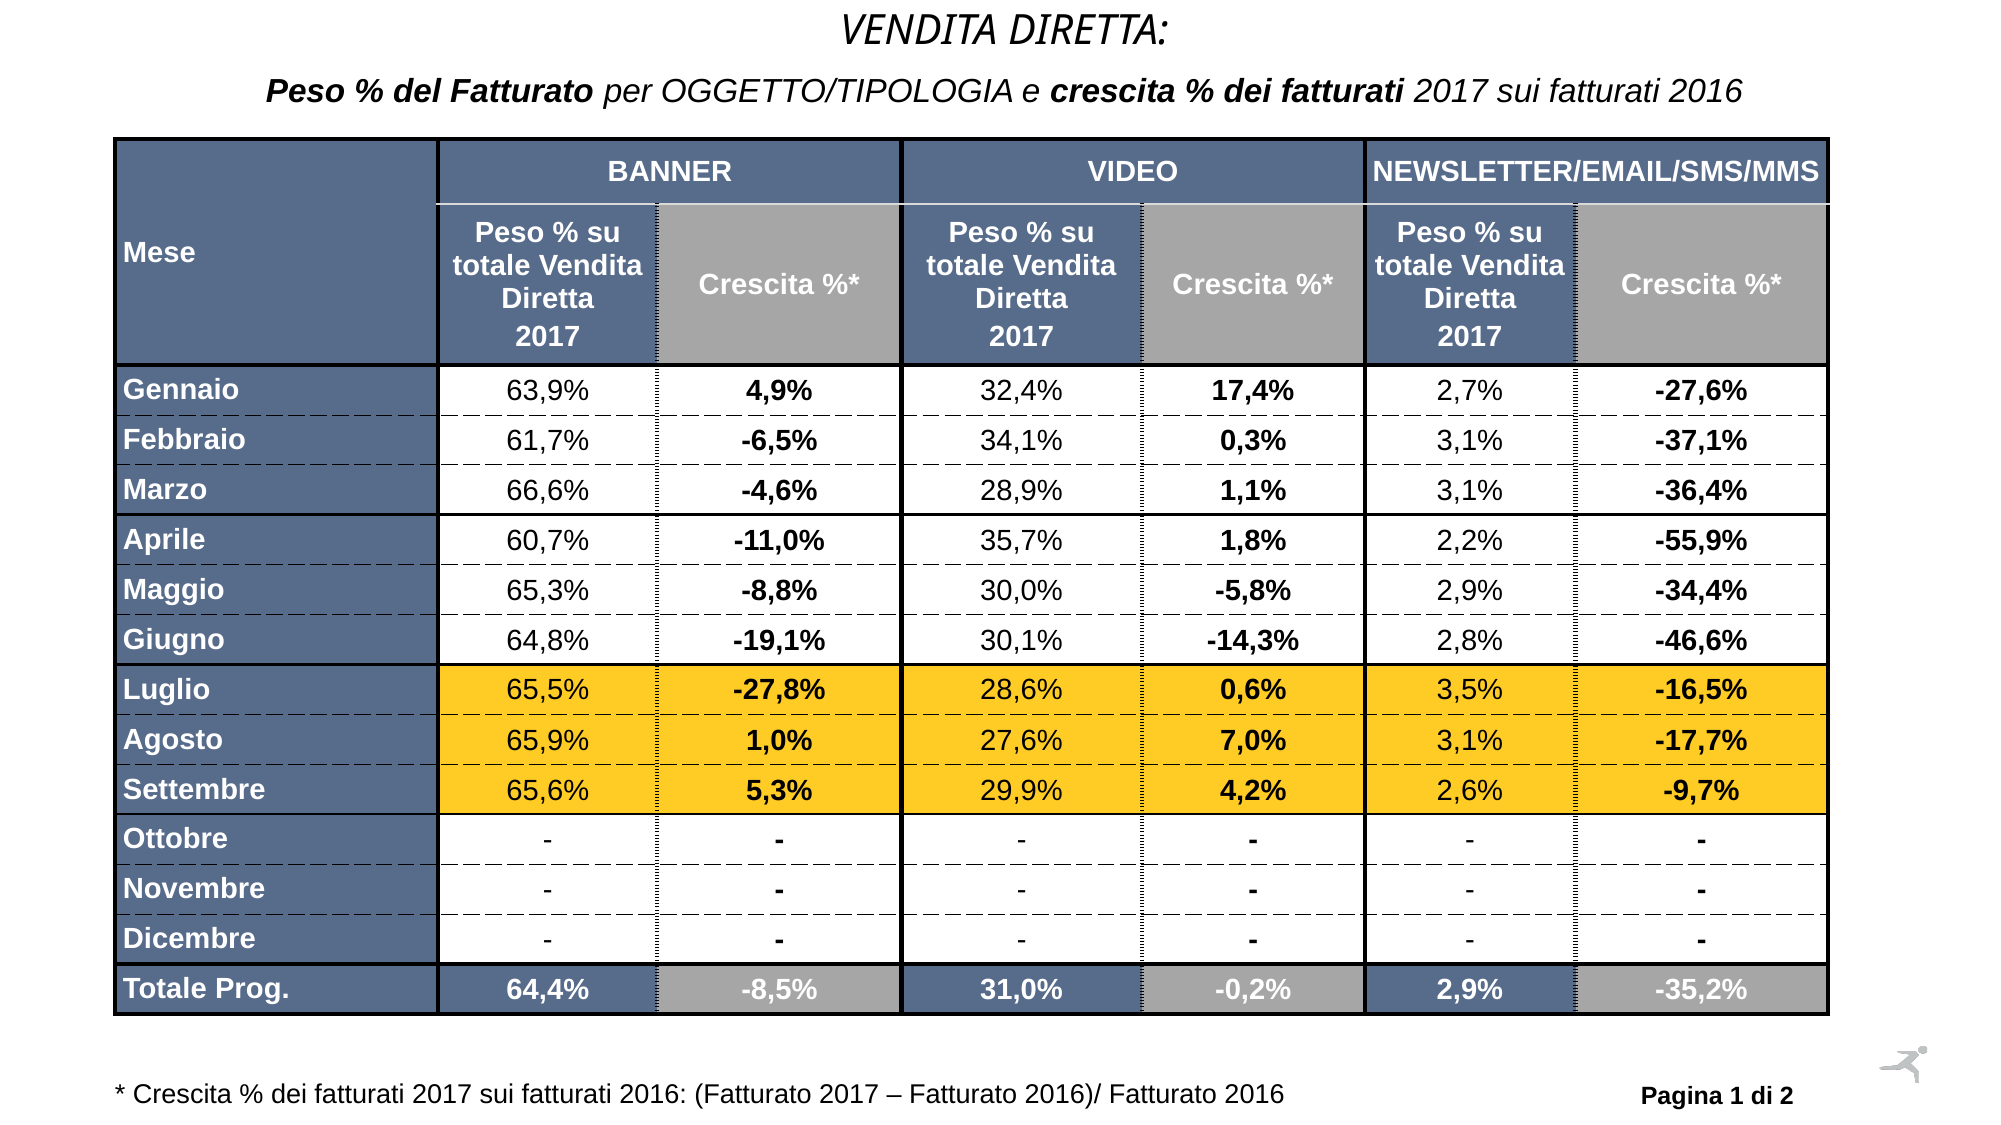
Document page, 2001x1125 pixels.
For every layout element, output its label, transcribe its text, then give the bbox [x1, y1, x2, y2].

table_cell -35,2% [1576, 966, 1826, 1012]
table_cell - [1576, 815, 1826, 864]
table_cell 61,7% [440, 415, 657, 465]
text_box Pagina 1 di 2 [1626, 1072, 1889, 1117]
table_cell Peso % su totale Vendita Diretta 2017 [1367, 205, 1576, 363]
table_cell -46,6% [1576, 614, 1826, 663]
table_cell 31,0% [904, 966, 1142, 1012]
table_cell -11,0% [657, 516, 899, 564]
table_cell 4,9% [657, 367, 899, 415]
table_cell -17,7% [1576, 714, 1826, 764]
table_cell -6,5% [657, 415, 899, 465]
table_cell - [1142, 815, 1363, 864]
table_cell 63,9% [440, 367, 657, 415]
table_cell - [657, 864, 899, 914]
table_cell -8,5% [657, 966, 899, 1012]
table_cell Settembre [117, 764, 436, 813]
table_cell - [440, 864, 657, 914]
table_cell 1,1% [1142, 465, 1363, 513]
table_cell 35,7% [904, 516, 1142, 564]
table_cell -55,9% [1576, 516, 1826, 564]
table_cell 65,9% [440, 714, 657, 764]
table_cell - [1367, 864, 1576, 914]
table_cell - [904, 815, 1142, 864]
table_cell - [440, 815, 657, 864]
table_cell -16,5% [1576, 666, 1826, 714]
table_cell 4,2% [1142, 764, 1363, 813]
table_cell 65,3% [440, 564, 657, 614]
table_cell 66,6% [440, 465, 657, 513]
table_cell 60,7% [440, 516, 657, 564]
table_cell - [440, 914, 657, 962]
table_cell -5,8% [1142, 564, 1363, 614]
table_cell -14,3% [1142, 614, 1363, 663]
table_cell 0,3% [1142, 415, 1363, 465]
table_header NEWSLETTER/EMAIL/SMS/MMS [1367, 141, 1826, 203]
table_cell 2,9% [1367, 966, 1576, 1012]
text_box VENDITA DIRETTA: Peso % del Fatturato per OGGETTO/TIPOLOGIA e crescita % dei fatturati 2017 sui fatturati 2016 [192, 0, 1817, 117]
table_cell 7,0% [1142, 714, 1363, 764]
table_cell Marzo [117, 465, 436, 513]
table_cell -9,7% [1576, 764, 1826, 813]
table_cell - [657, 914, 899, 962]
table_cell Crescita %* [657, 205, 899, 363]
table_cell -37,1% [1576, 415, 1826, 465]
table_cell -34,4% [1576, 564, 1826, 614]
table_cell -8,8% [657, 564, 899, 614]
table_cell 5,3% [657, 764, 899, 813]
table_cell 3,5% [1367, 666, 1576, 714]
table_cell Crescita %* [1576, 205, 1826, 363]
table_cell 1,8% [1142, 516, 1363, 564]
table_cell Dicembre [117, 914, 436, 962]
table_cell 34,1% [904, 415, 1142, 465]
table_cell - [1576, 914, 1826, 962]
table_cell 2,6% [1367, 764, 1576, 813]
table_cell -19,1% [657, 614, 899, 663]
table_cell 30,1% [904, 614, 1142, 663]
table_cell 64,4% [440, 966, 657, 1012]
table_cell - [1142, 864, 1363, 914]
table_cell - [1367, 815, 1576, 864]
text_box * Crescita % dei fatturati 2017 sui fatturati 2016: (Fatturato 2017 – Fatturato 2016)/ Fatturato 2016 [100, 1069, 1339, 1117]
table_cell - [1367, 914, 1576, 962]
table_cell 3,1% [1367, 465, 1576, 513]
table_cell 0,6% [1142, 666, 1363, 714]
table_cell - [904, 864, 1142, 914]
table_cell Gennaio [117, 367, 436, 415]
table_cell - [1142, 914, 1363, 962]
table_cell Ottobre [117, 815, 436, 864]
table_cell 2,7% [1367, 367, 1576, 415]
table_cell 3,1% [1367, 714, 1576, 764]
table_cell 28,9% [904, 465, 1142, 513]
table_cell 3,1% [1367, 415, 1576, 465]
table_cell 2,9% [1367, 564, 1576, 614]
table_cell -36,4% [1576, 465, 1826, 513]
table_cell Totale Prog. [117, 966, 436, 1012]
table_cell 30,0% [904, 564, 1142, 614]
table_cell 29,9% [904, 764, 1142, 813]
table_cell - [904, 914, 1142, 962]
table_cell -27,8% [657, 666, 899, 714]
table_cell 2,8% [1367, 614, 1576, 663]
table_header Mese [117, 141, 436, 363]
table_cell 17,4% [1142, 367, 1363, 415]
table_header VIDEO [904, 141, 1363, 203]
table_cell 65,6% [440, 764, 657, 813]
table_cell 28,6% [904, 666, 1142, 714]
table_cell 1,0% [657, 714, 899, 764]
table_header BANNER [440, 141, 899, 203]
table_cell 2,2% [1367, 516, 1576, 564]
table_cell 27,6% [904, 714, 1142, 764]
table_cell - [657, 815, 899, 864]
table_cell -4,6% [657, 465, 899, 513]
table_cell -0,2% [1142, 966, 1363, 1012]
table_cell 64,8% [440, 614, 657, 663]
table_cell Novembre [117, 864, 436, 914]
table_cell Luglio [117, 666, 436, 714]
table_cell Agosto [117, 714, 436, 764]
table_cell Maggio [117, 564, 436, 614]
table_cell Peso % su totale Vendita Diretta 2017 [440, 205, 657, 363]
table_cell Peso % su totale Vendita Diretta 2017 [904, 205, 1142, 363]
table_cell 32,4% [904, 367, 1142, 415]
table_cell Febbraio [117, 415, 436, 465]
table_cell - [1576, 864, 1826, 914]
table_cell Crescita %* [1142, 205, 1363, 363]
table_cell -27,6% [1576, 367, 1826, 415]
table_cell 65,5% [440, 666, 657, 714]
table_cell Aprile [117, 516, 436, 564]
table_cell Giugno [117, 614, 436, 663]
